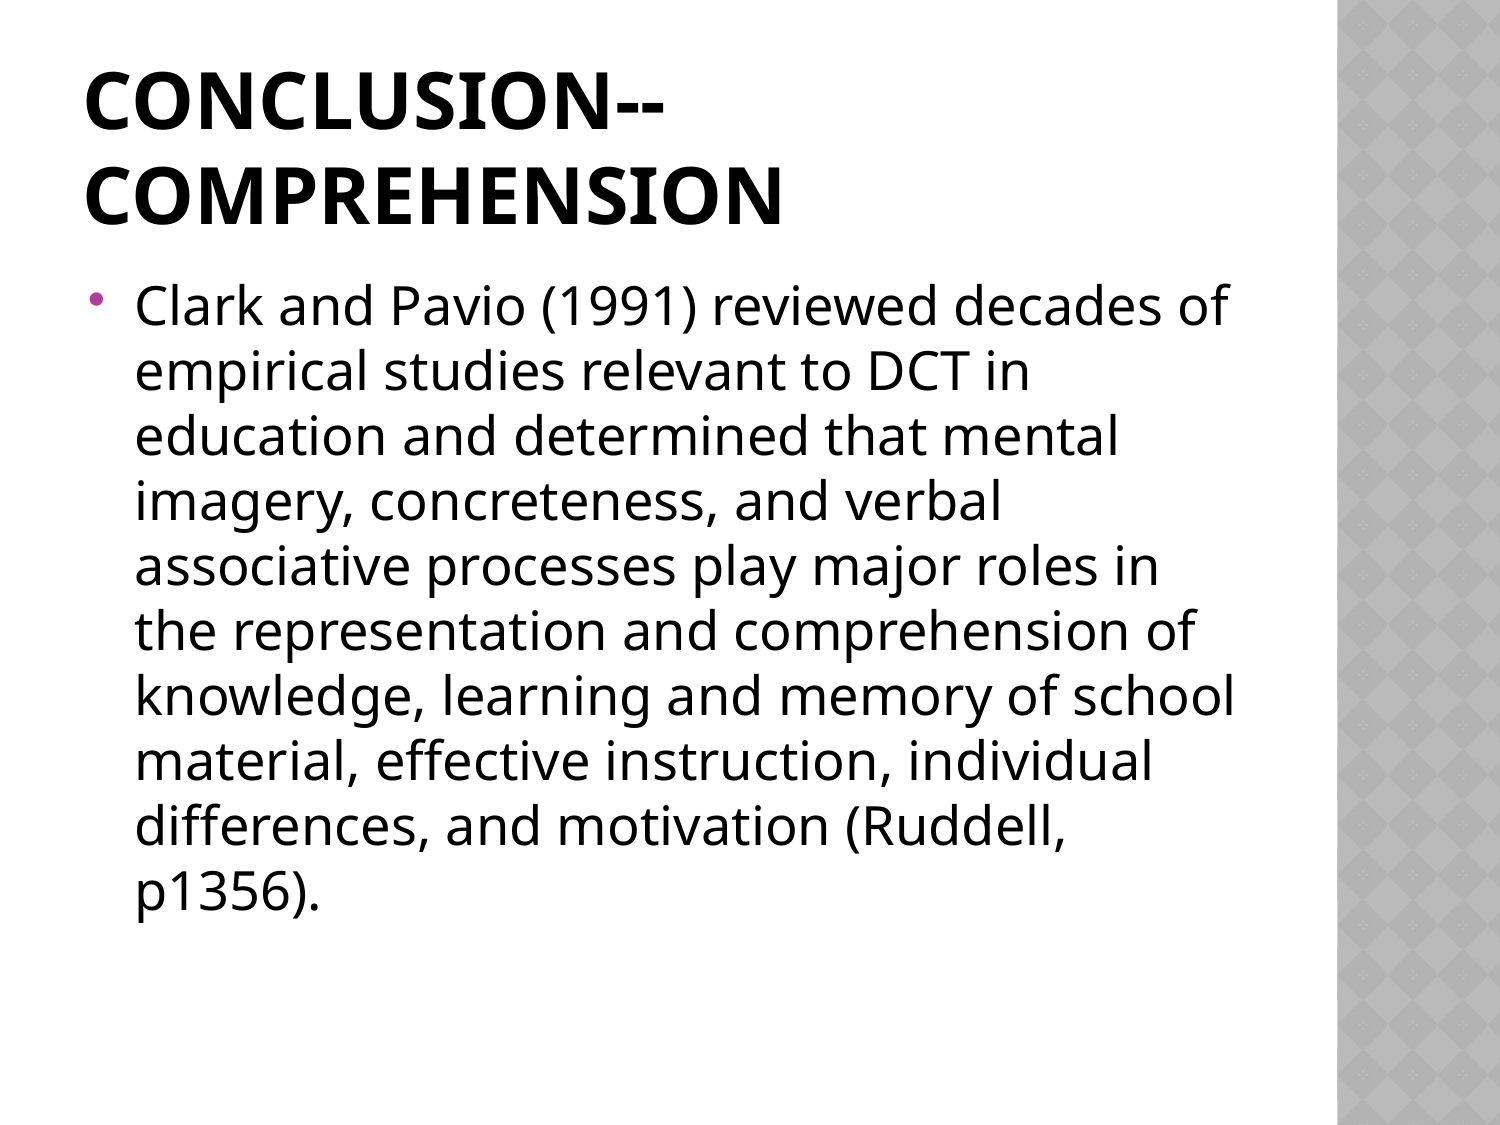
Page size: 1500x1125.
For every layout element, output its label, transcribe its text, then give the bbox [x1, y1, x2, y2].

title Conclusion--comprehension [75, 52, 1263, 240]
list Clark and Pavio (1991) reviewed decades of empirical studies relevant to DCT in education and determined that mental imagery, concreteness, and verbal associative processes play major roles in the representation and comprehension of knowledge, learning and memory of school material, effective instruction, individual differences, and motivation (Ruddell, p1356). [75, 264, 1263, 1059]
